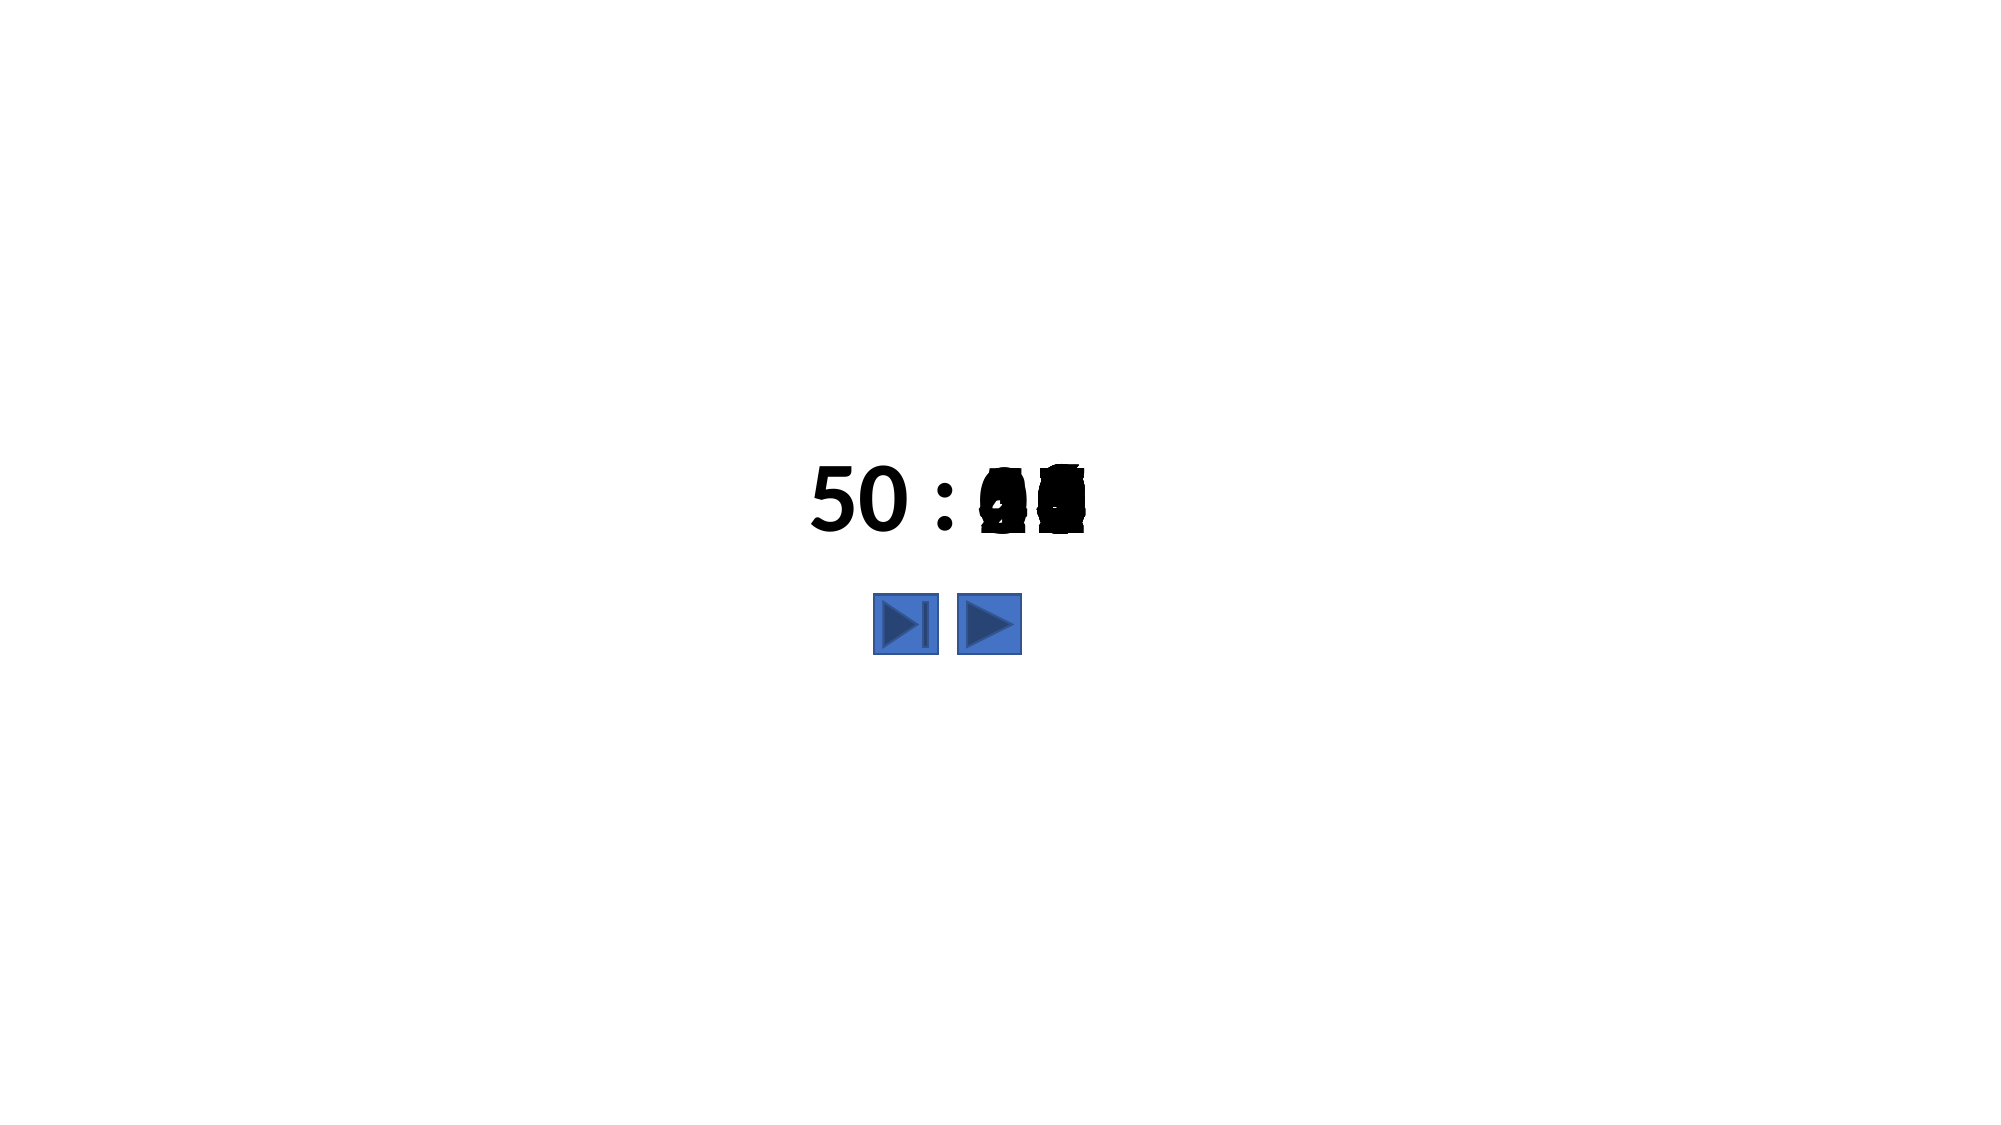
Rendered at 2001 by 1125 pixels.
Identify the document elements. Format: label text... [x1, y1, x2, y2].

slide_number 49 [784, 461, 925, 522]
